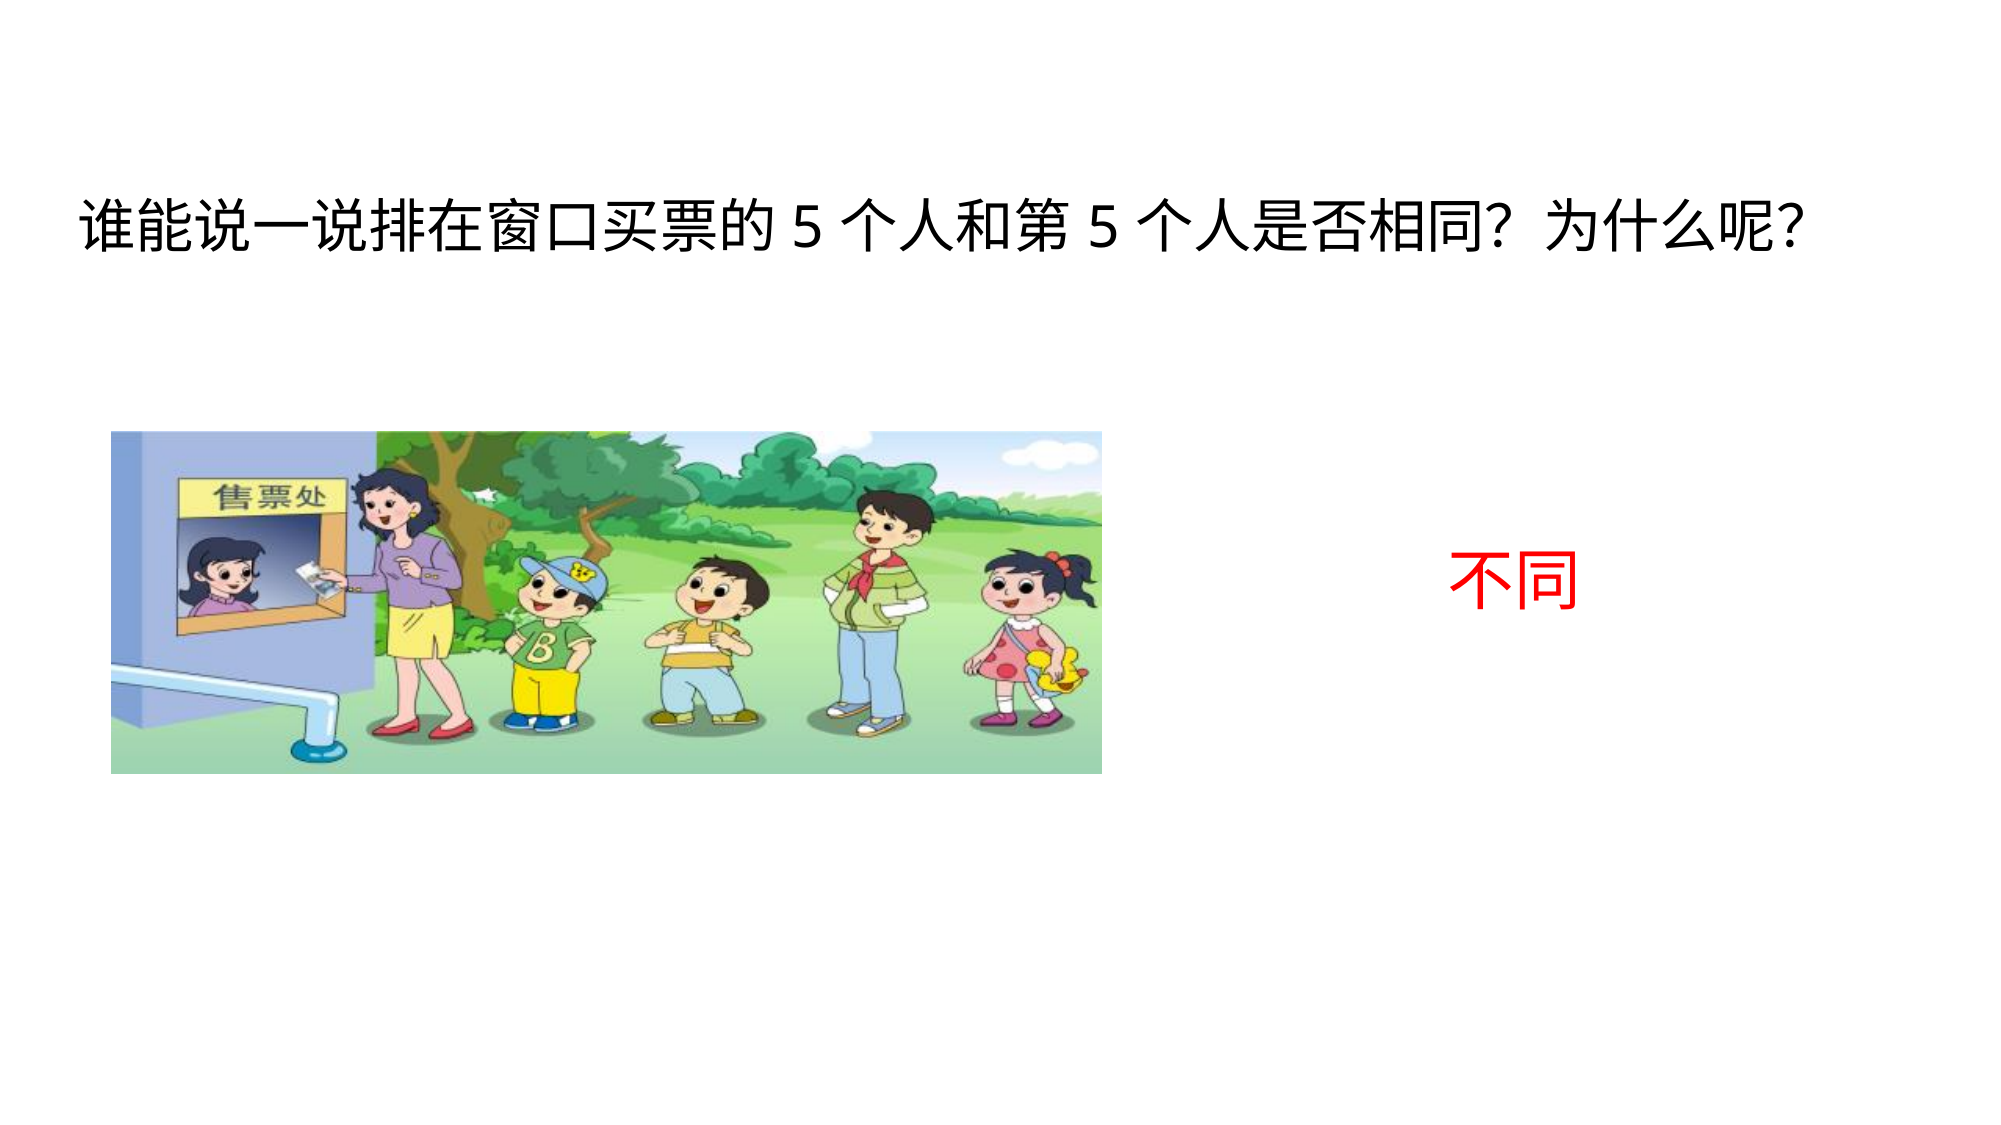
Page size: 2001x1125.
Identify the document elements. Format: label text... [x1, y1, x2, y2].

picture [111, 431, 1102, 774]
text_box 不同 [1102, 530, 2000, 625]
text_box 谁能说一说排在窗口买票的5个人和第5个人是否相同？为什么呢？ [62, 147, 2000, 267]
